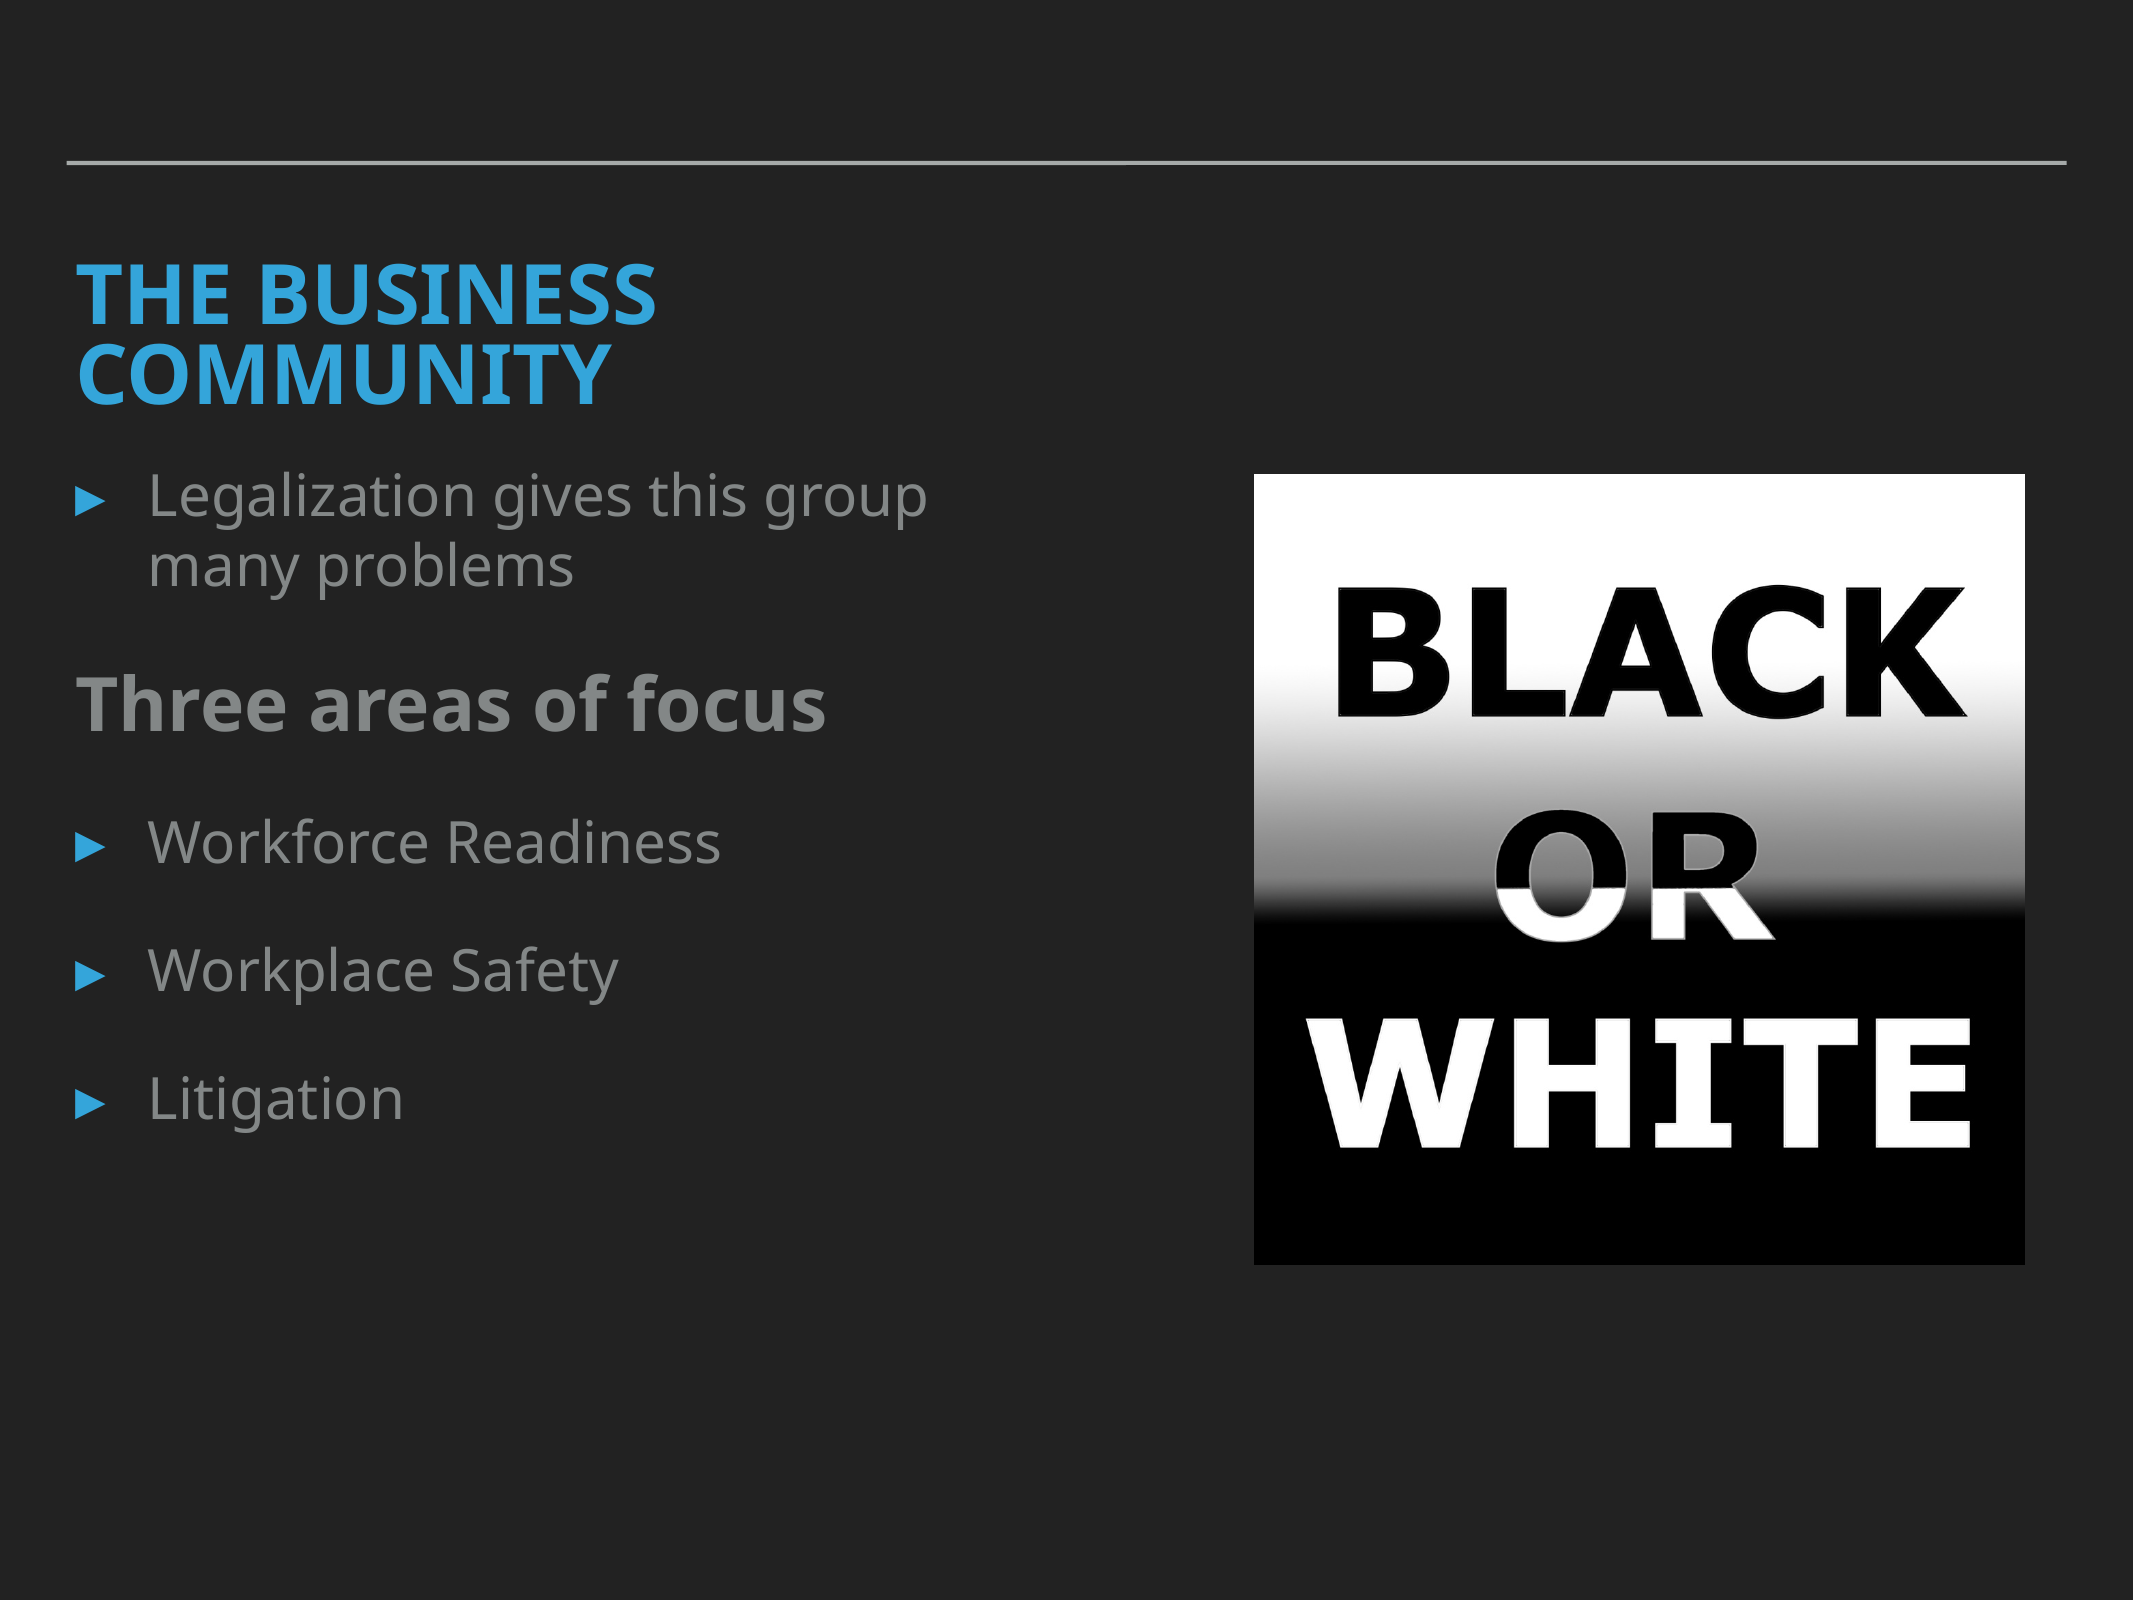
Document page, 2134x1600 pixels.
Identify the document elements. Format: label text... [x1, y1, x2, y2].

title The Business community [66, 251, 1101, 372]
list Legalization gives this group many problems Three areas of focus Workforce Readiness Workplace Safety Litigation [66, 449, 1101, 1453]
picture [1253, 474, 2025, 1265]
